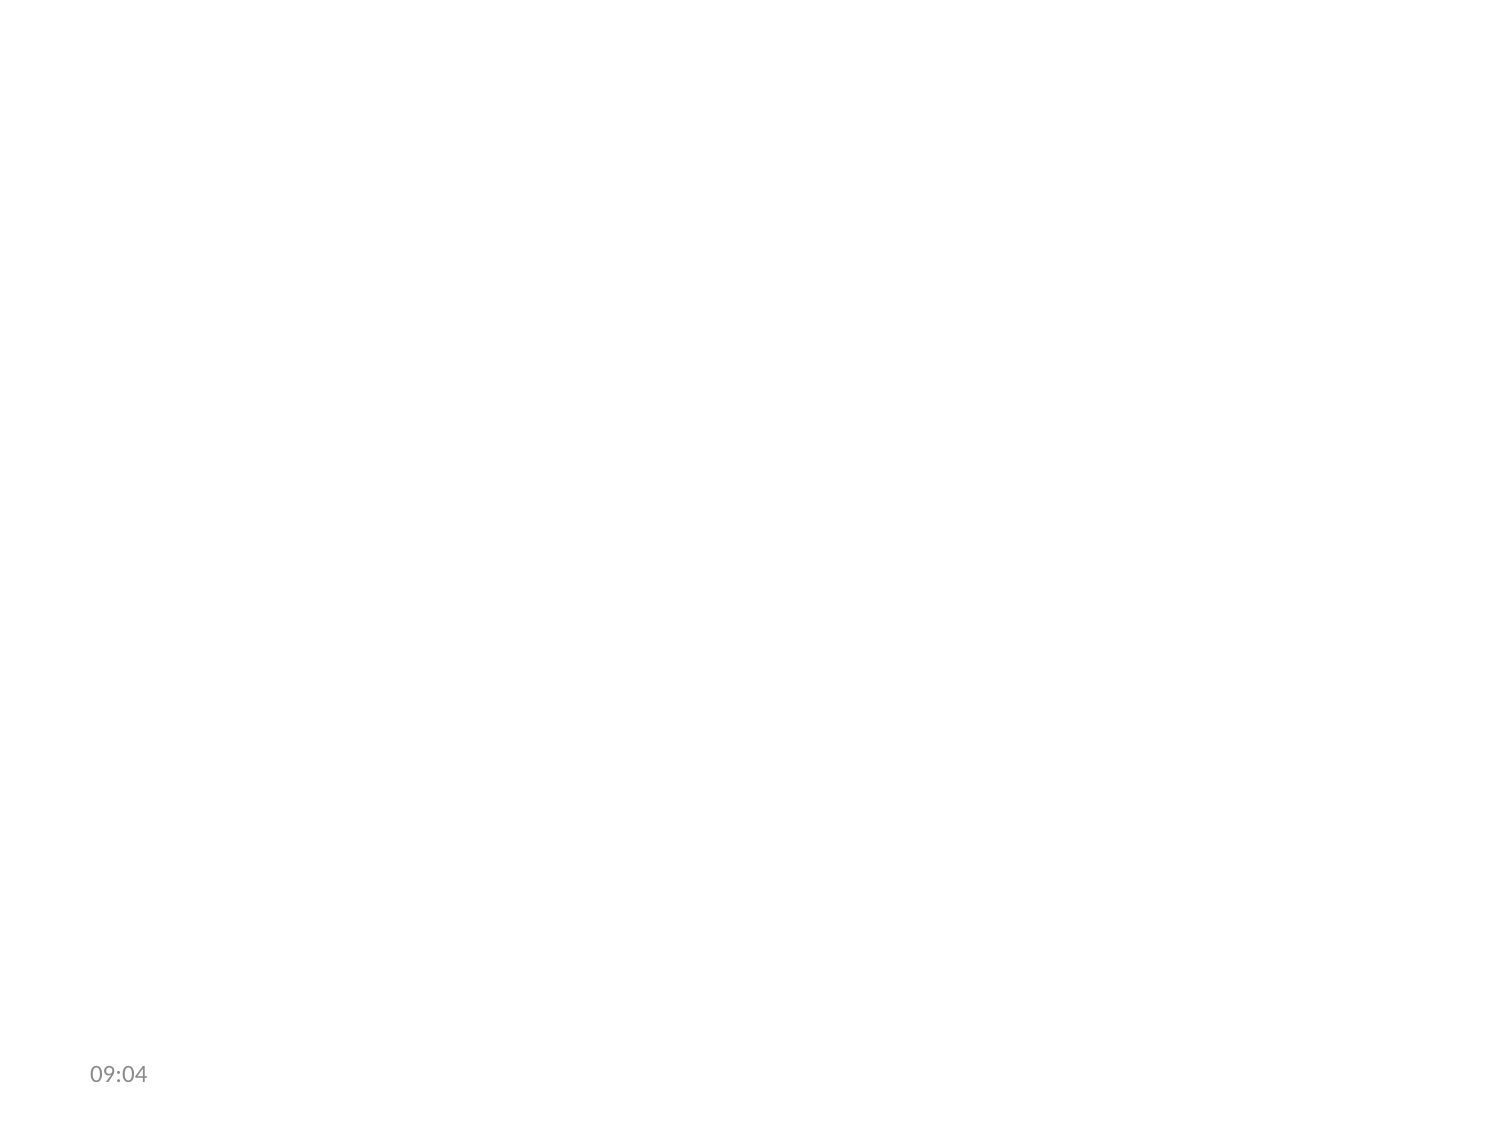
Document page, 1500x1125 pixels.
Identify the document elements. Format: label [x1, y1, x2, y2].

slide_number [75, 1042, 425, 1103]
